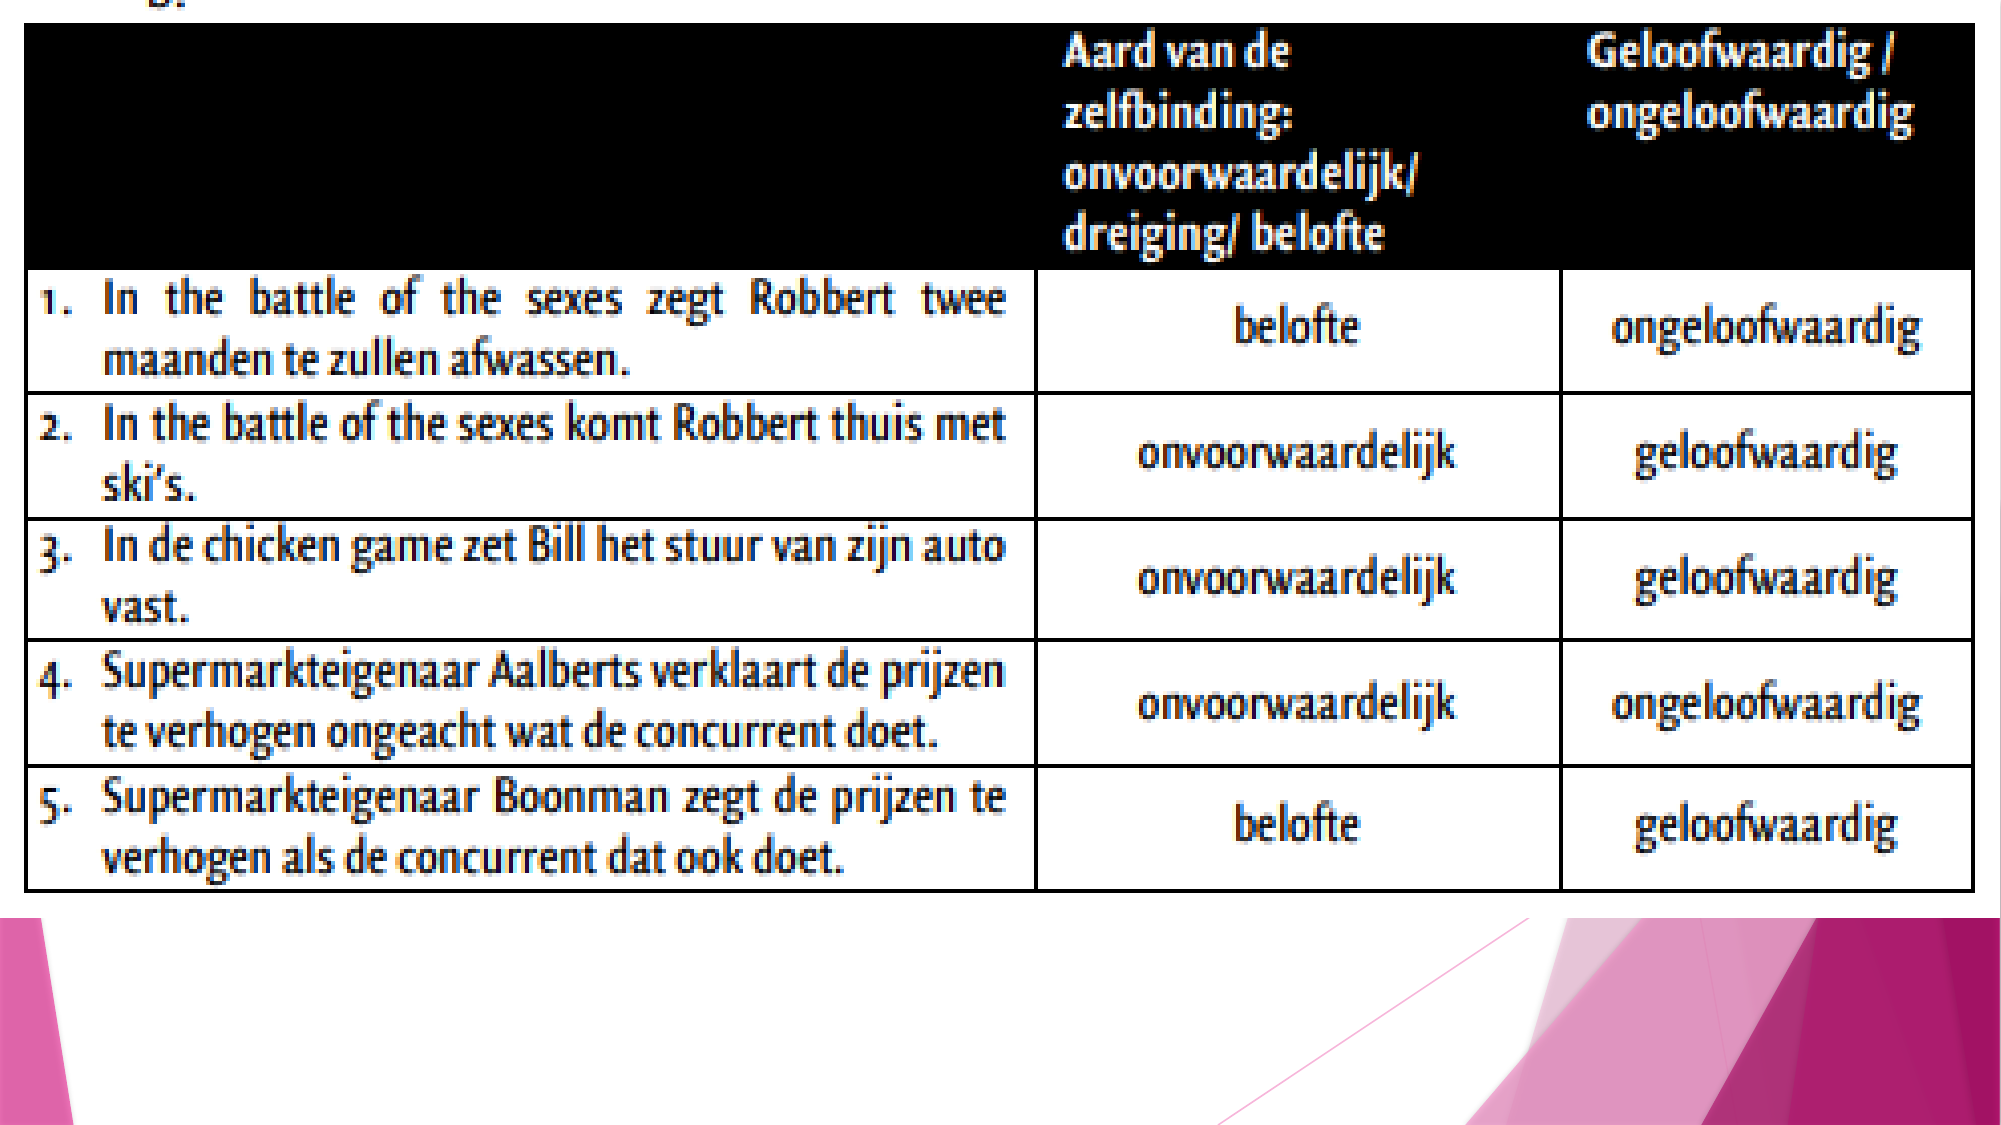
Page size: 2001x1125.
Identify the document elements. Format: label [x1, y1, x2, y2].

picture [0, 0, 2000, 918]
